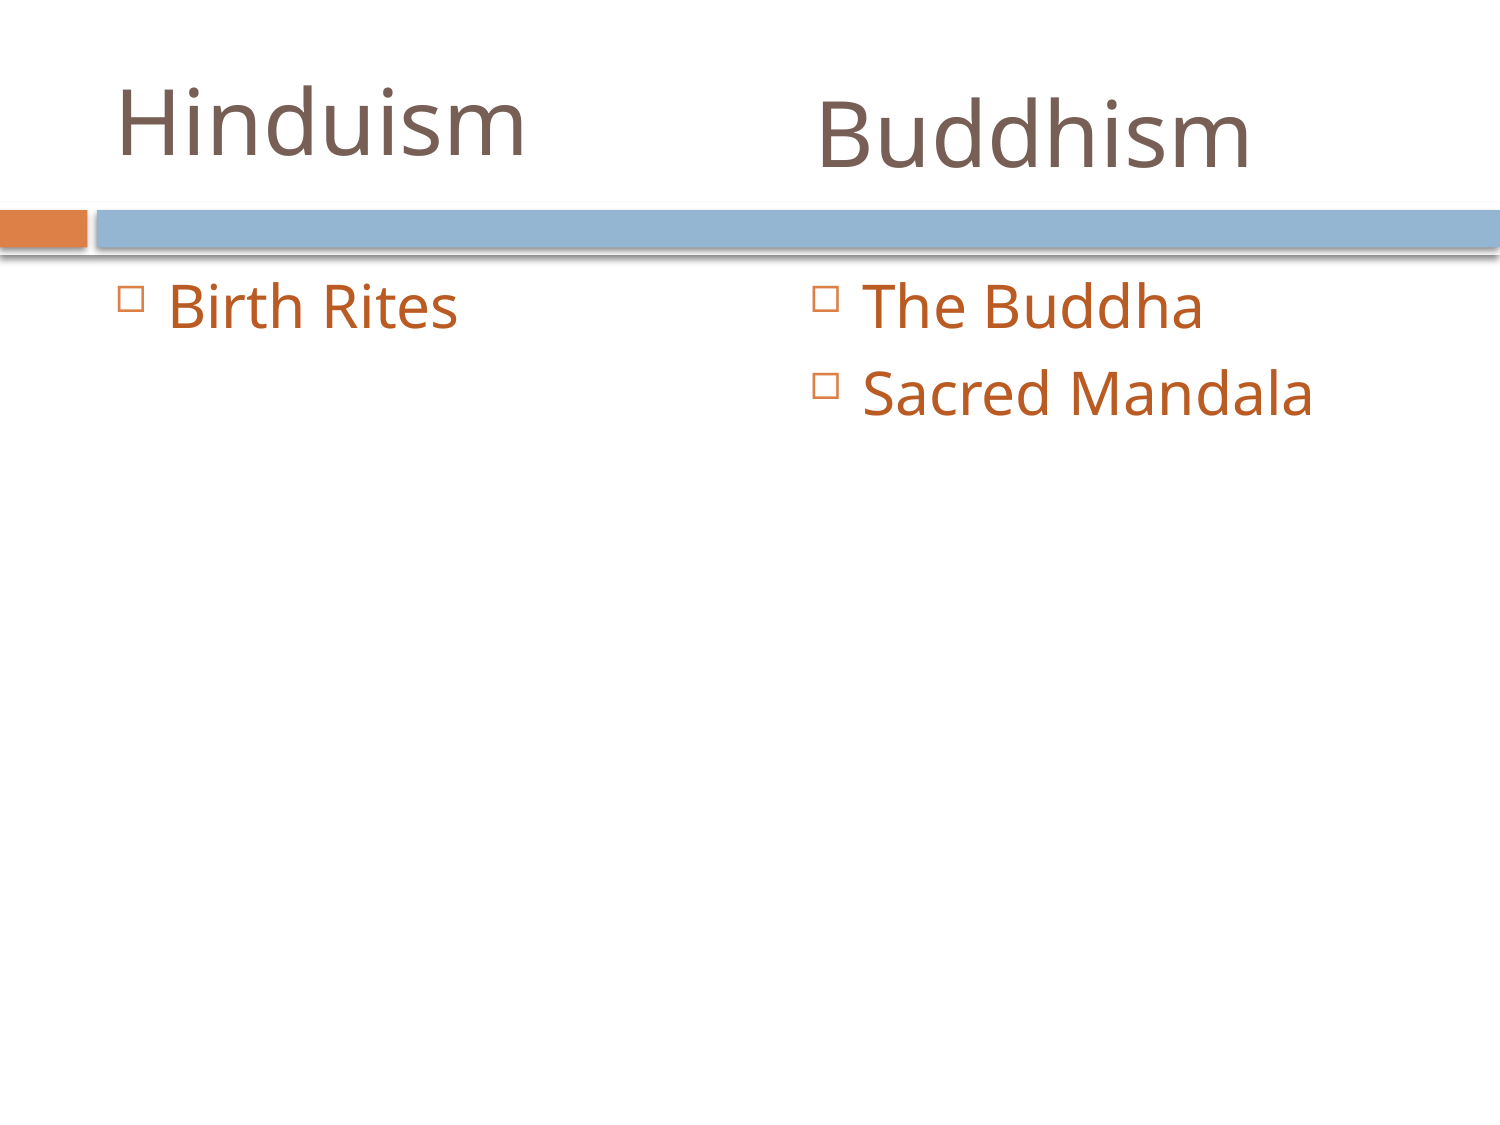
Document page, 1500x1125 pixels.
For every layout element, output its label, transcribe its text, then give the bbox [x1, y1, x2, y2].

list Birth Rites [99, 260, 738, 1011]
title Hinduism [99, 37, 663, 200]
text_box Buddhism [800, 49, 1363, 213]
list The Buddha Sacred Mandala [794, 260, 1433, 1011]
